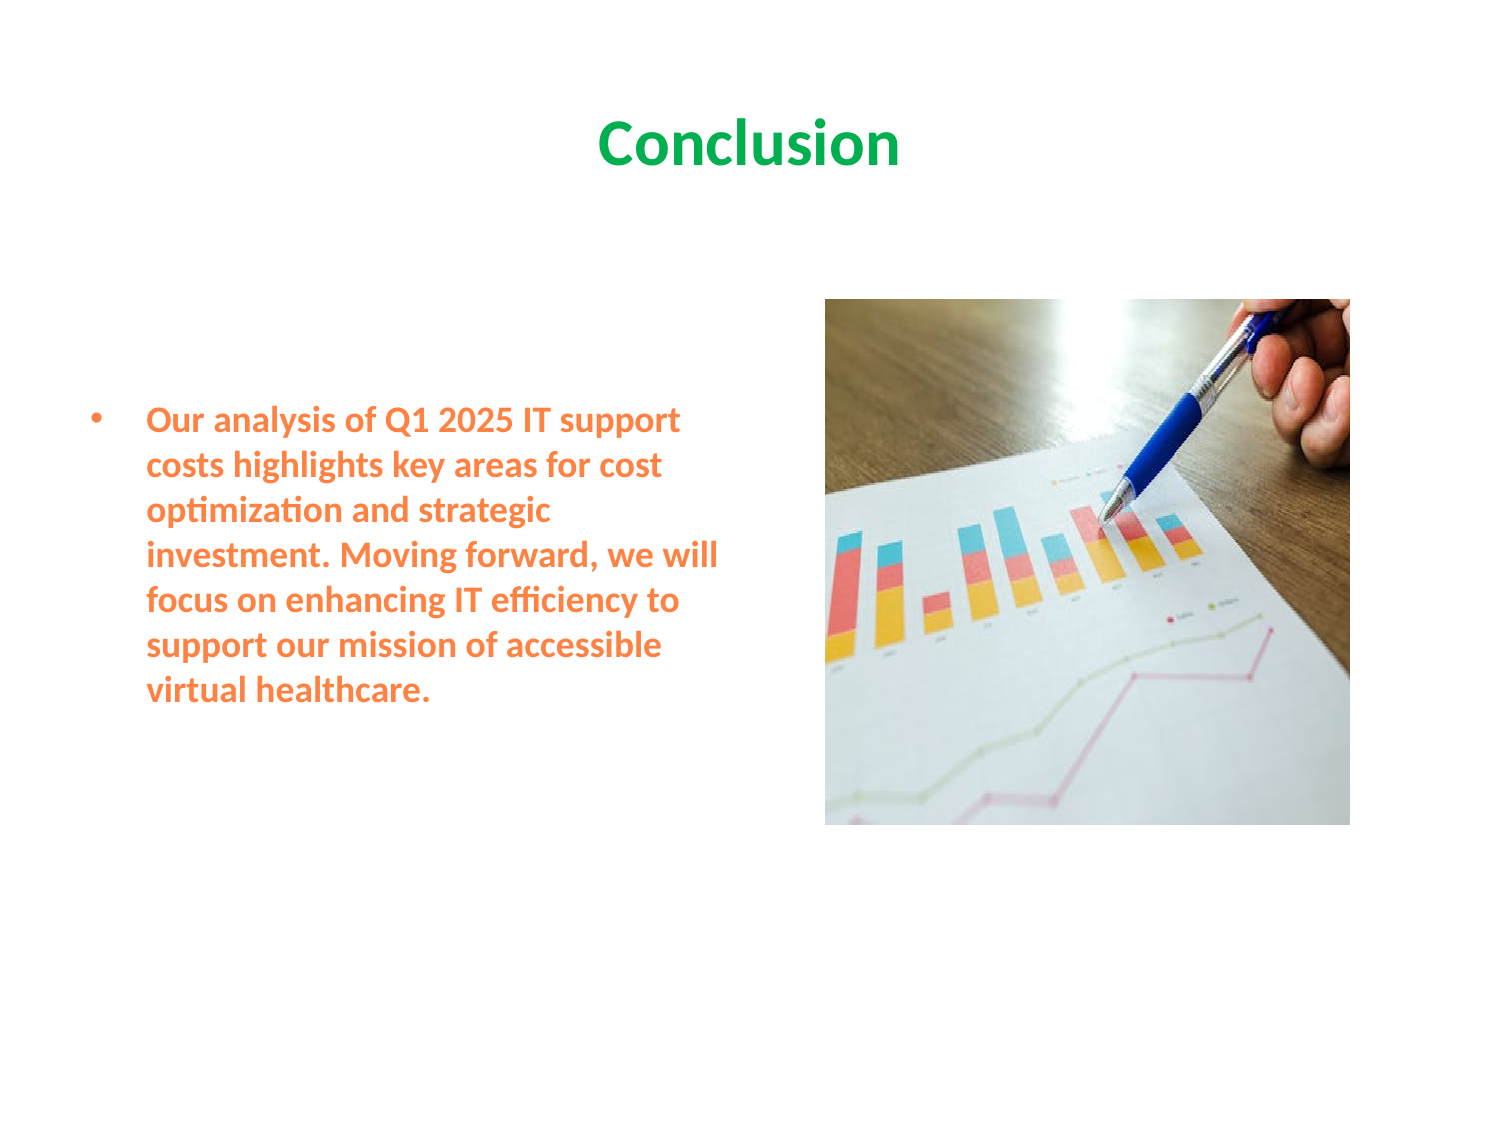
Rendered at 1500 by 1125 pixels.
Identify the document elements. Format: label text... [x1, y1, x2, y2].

picture [824, 299, 1351, 826]
list Our analysis of Q1 2025 IT support costs highlights key areas for cost optimization and strategic investment. Moving forward, we will focus on enhancing IT efficiency to support our mission of accessible virtual healthcare. [75, 299, 750, 900]
title Conclusion [75, 45, 1425, 233]
